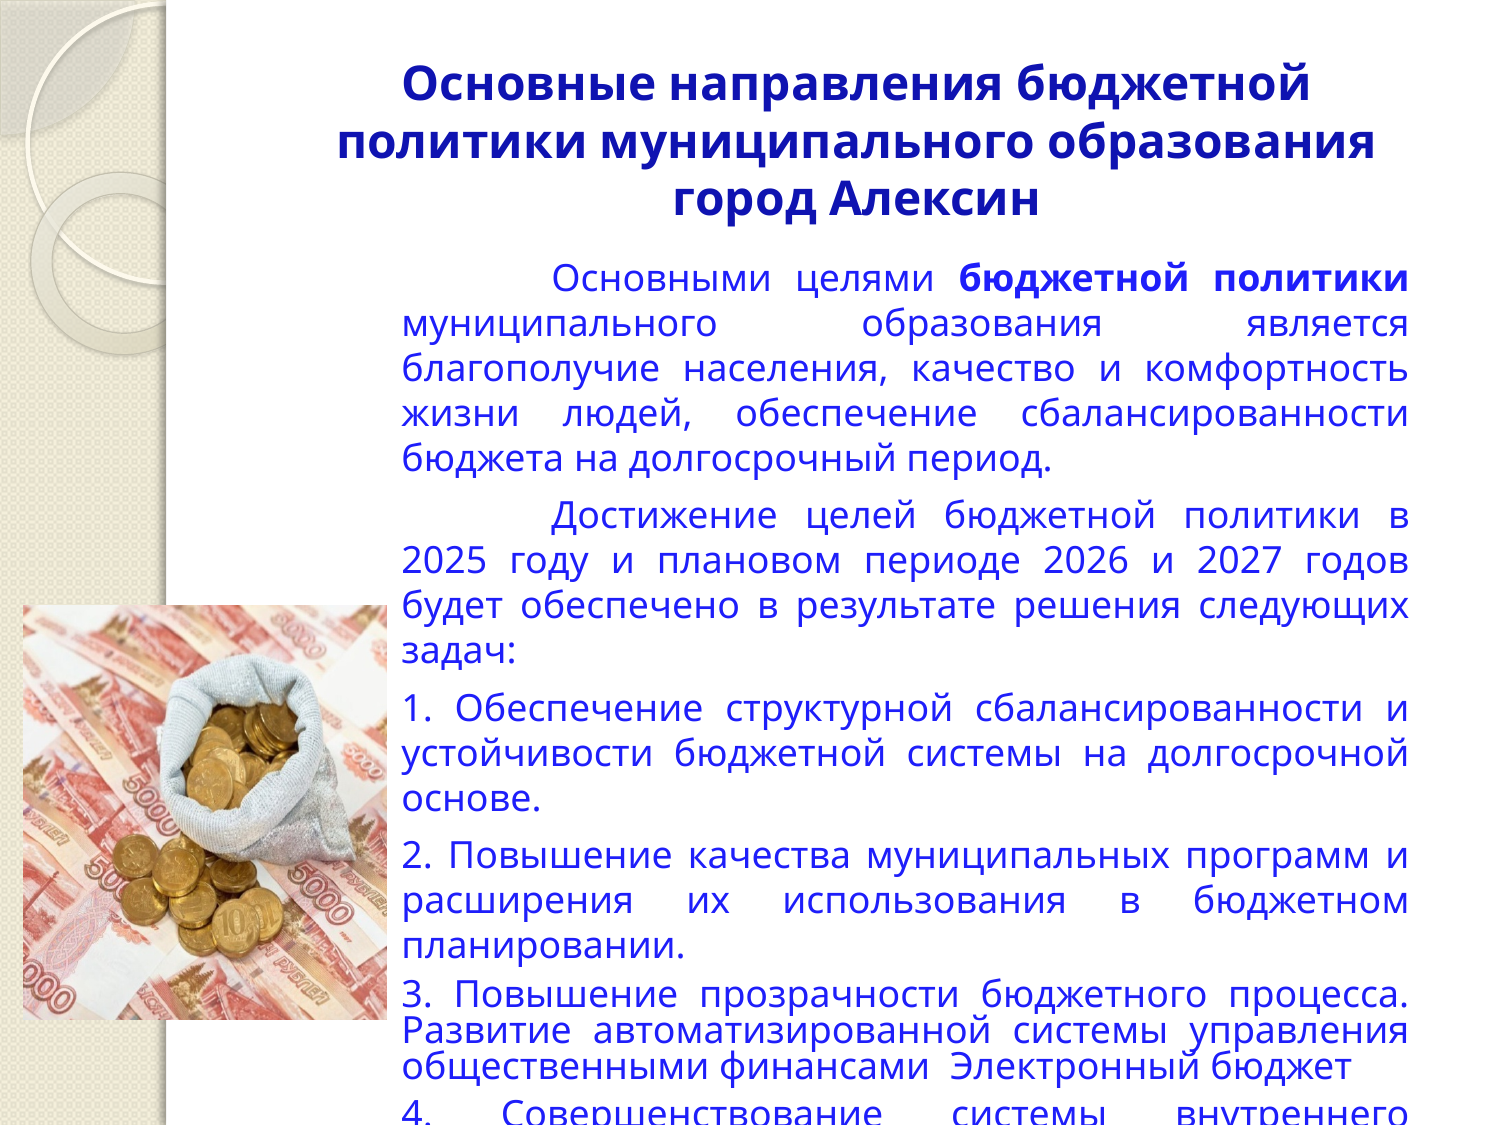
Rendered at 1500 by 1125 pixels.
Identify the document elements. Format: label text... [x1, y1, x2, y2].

title Основные направления бюджетной политики муниципального образования город Алексин [289, 45, 1425, 233]
picture [23, 605, 387, 1020]
list Основными целями бюджетной политики муниципального образования является благополучие населения, качество и комфортность жизни людей, обеспечение сбалансированности бюджета на долгосрочный период. Достижение целей бюджетной политики в 2025 году и плановом периоде 2026 и 2027 годов будет обеспечено в результате решения следующих задач: 1. Обеспечение структурной сбалансированности и устойчивости бюджетной системы на долгосрочной основе. 2. Повышение качества муниципальных программ и расширения их использования в бюджетном планировании. 3. Повышение прозрачности бюджетного процесса. Развитие автоматизированной системы управления общественными финансами Электронный бюджет 4. Совершенствование системы внутреннего муниципального финансового контроля. [386, 246, 1425, 1125]
